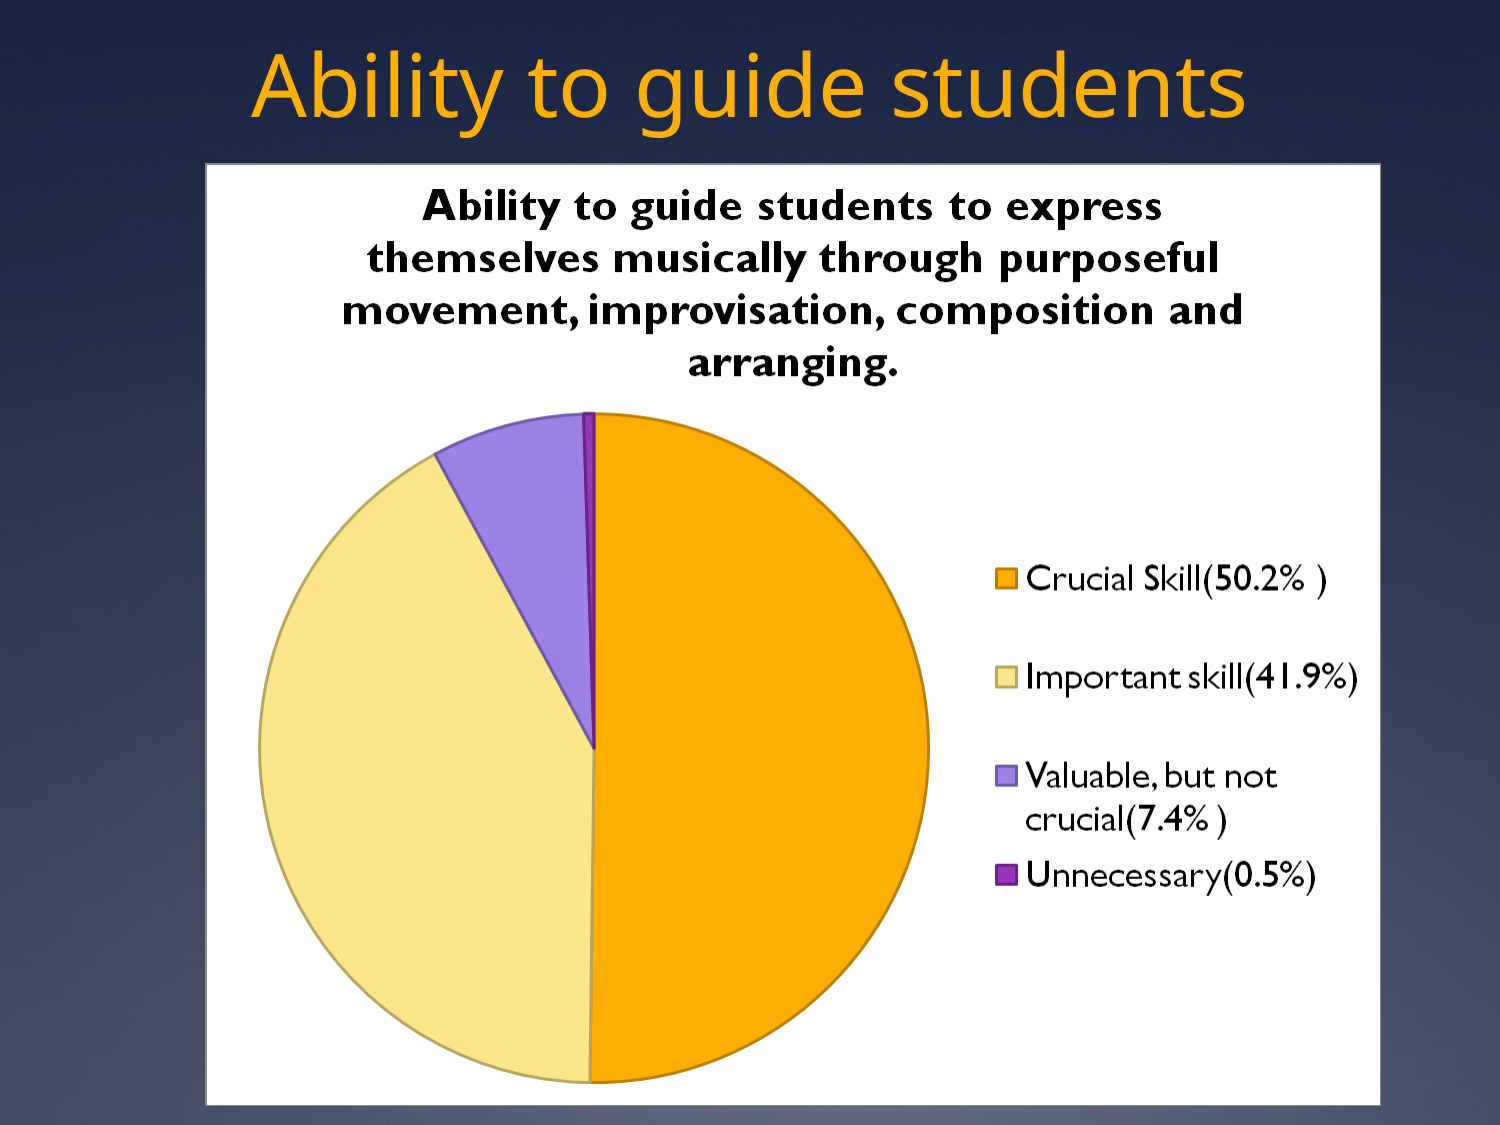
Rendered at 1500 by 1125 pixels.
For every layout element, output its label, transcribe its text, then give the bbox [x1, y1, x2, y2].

title Ability to guide students [100, 22, 1400, 147]
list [204, 162, 1382, 1107]
